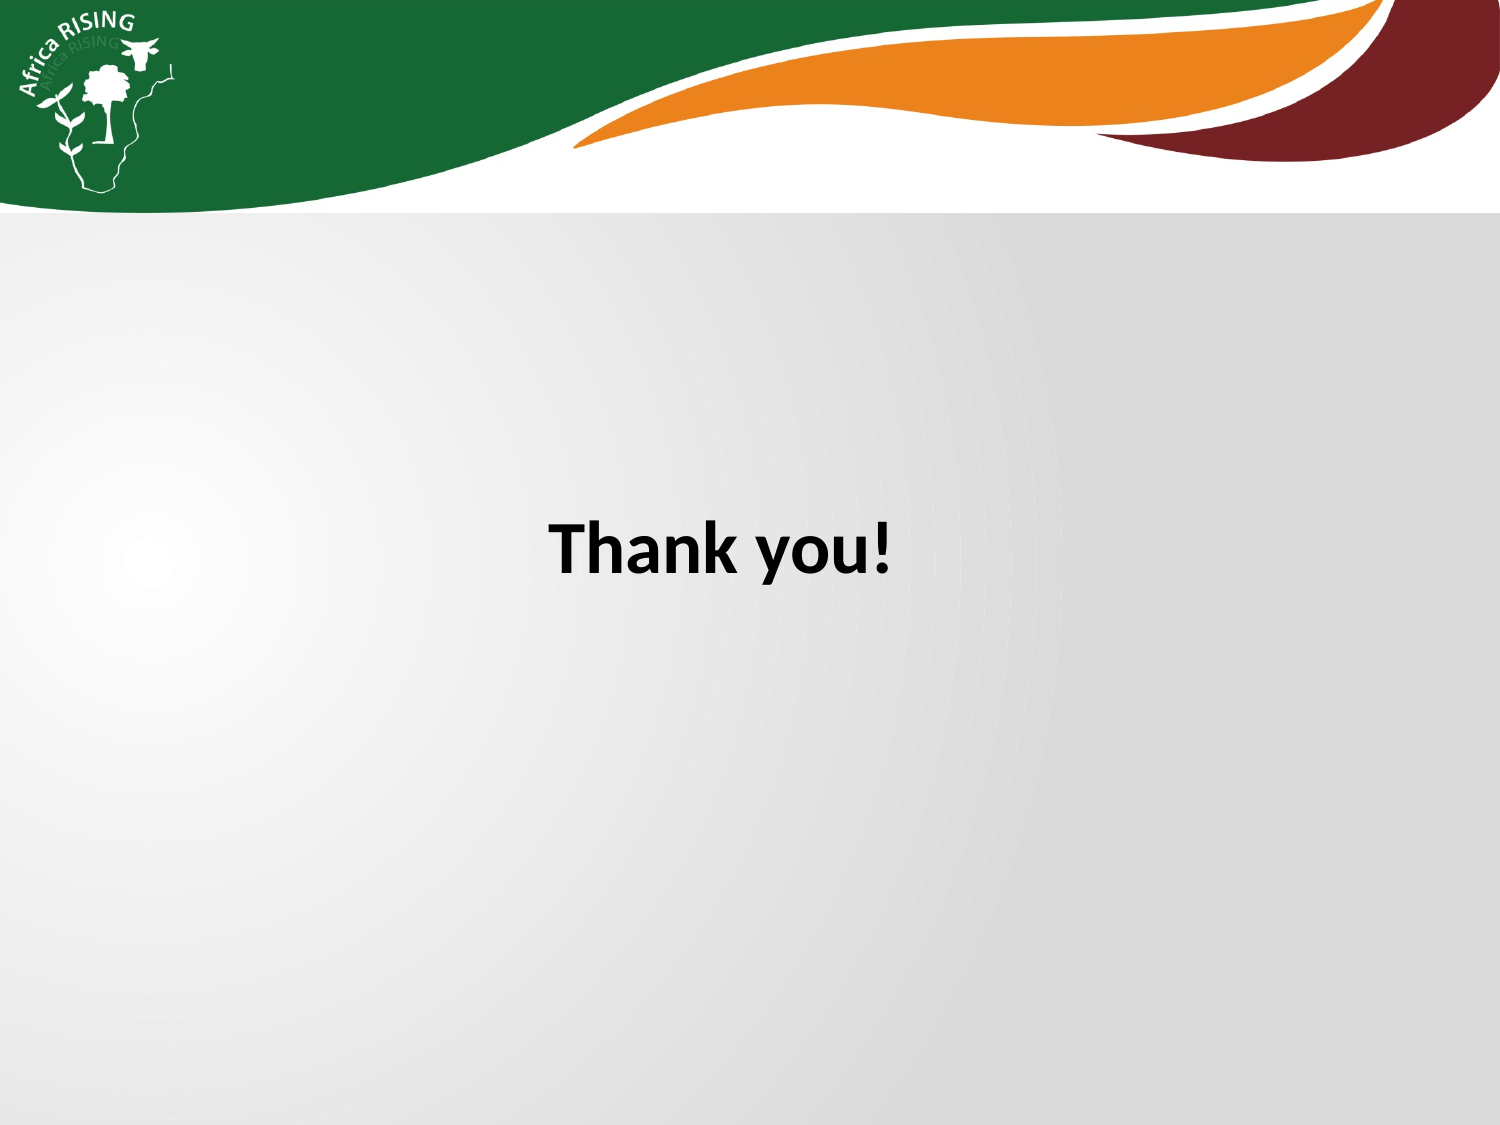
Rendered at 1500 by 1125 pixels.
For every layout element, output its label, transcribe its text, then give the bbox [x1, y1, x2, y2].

picture [0, 0, 1500, 213]
list Thank you! [75, 324, 1350, 1075]
